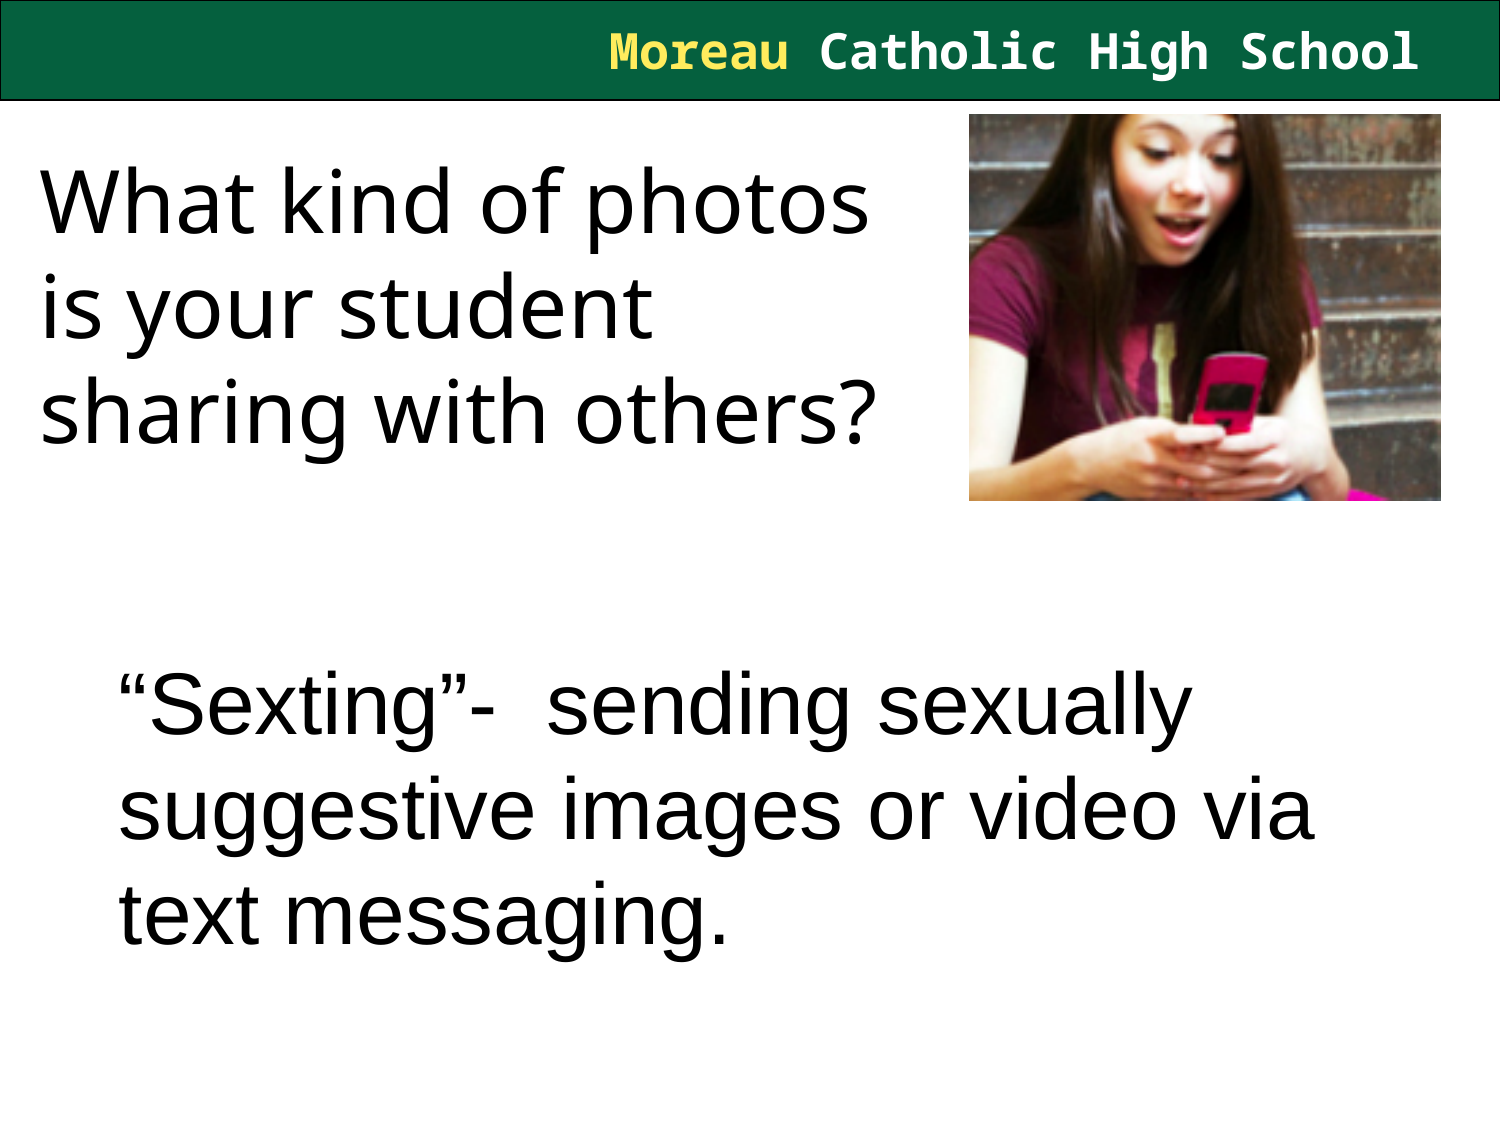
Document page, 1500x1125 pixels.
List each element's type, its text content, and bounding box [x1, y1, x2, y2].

text_box What kind of photos is your student sharing with others? [29, 140, 914, 467]
picture [969, 113, 1441, 502]
text_box “Sexting”- sending sexually suggestive images or video via text messaging. [108, 641, 1392, 967]
